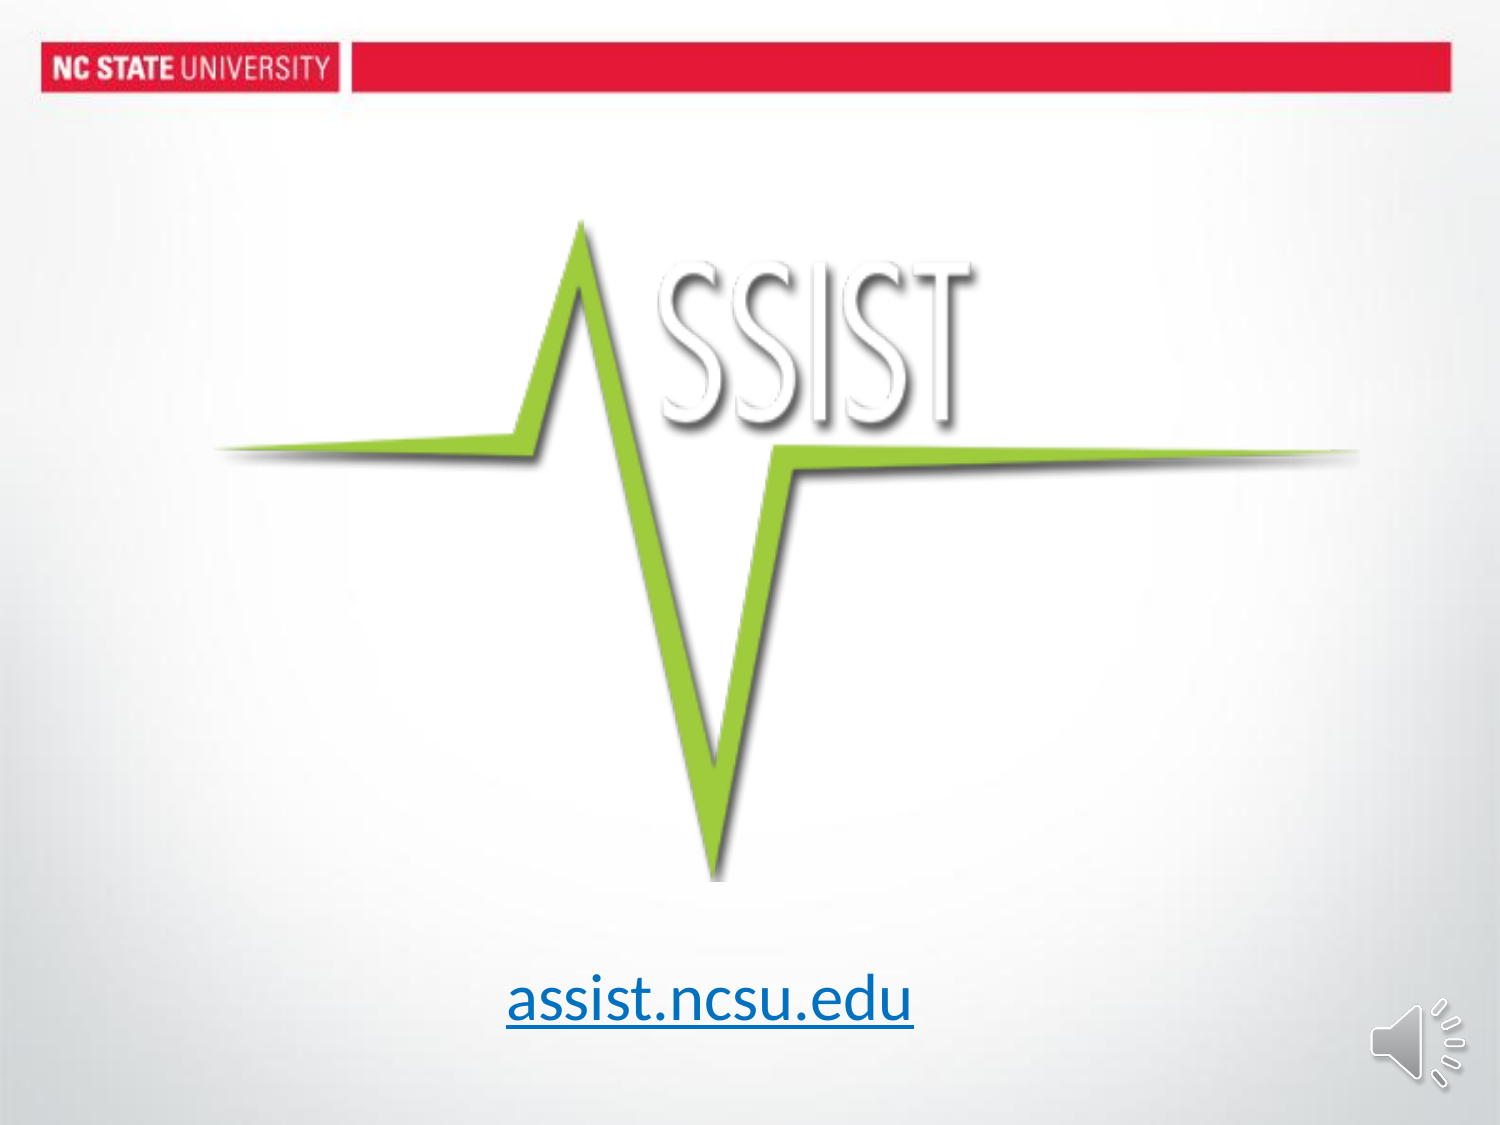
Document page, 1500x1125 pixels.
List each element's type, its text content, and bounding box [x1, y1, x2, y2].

text_box assist.ncsu.edu [490, 946, 969, 1043]
text_box [212, 219, 1361, 882]
picture [0, 0, 1500, 1125]
